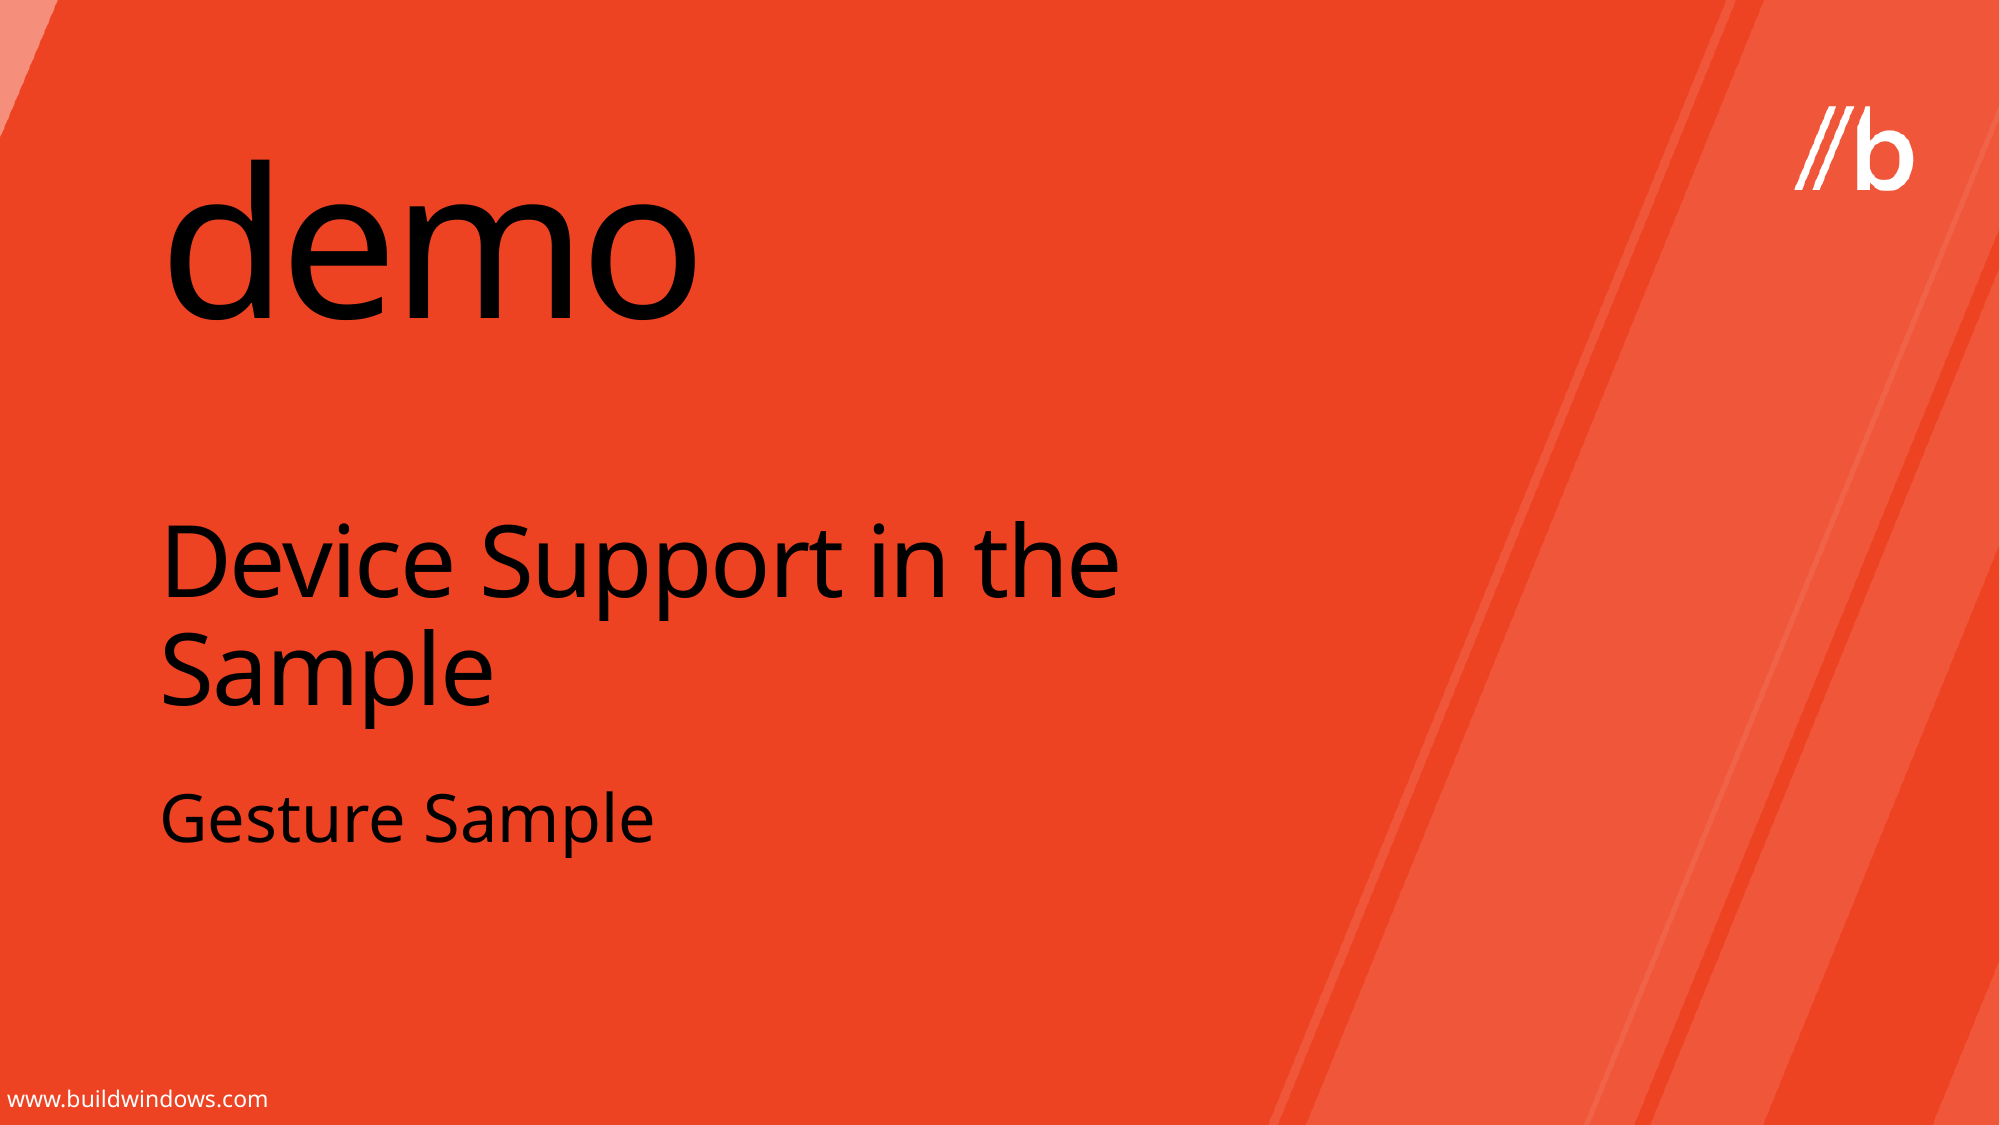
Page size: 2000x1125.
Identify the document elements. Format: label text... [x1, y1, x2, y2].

subtitle Gesture Sample [159, 785, 1775, 861]
picture [0, 0, 2000, 1125]
title Device Support in the Sample [159, 494, 1438, 744]
list demo [159, 138, 1571, 365]
